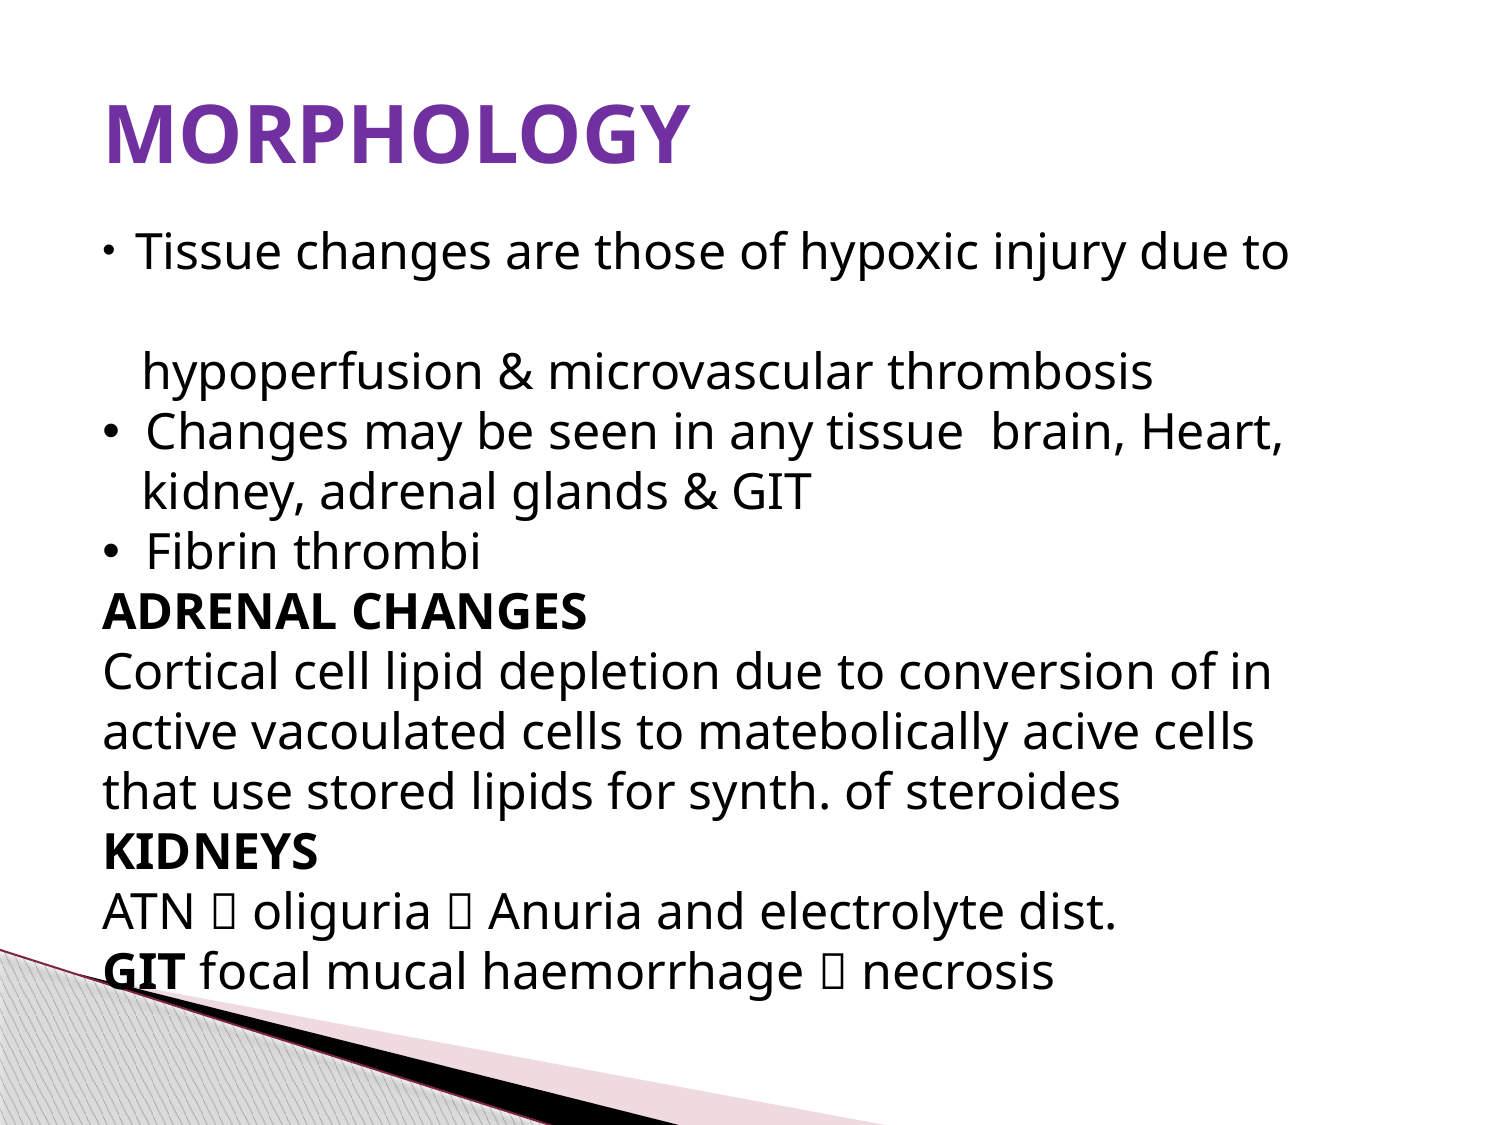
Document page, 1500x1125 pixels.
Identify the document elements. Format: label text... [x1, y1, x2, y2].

text_box Tissue changes are those of hypoxic injury due to hypoperfusion & microvascular thrombosis Changes may be seen in any tissue brain, Heart, kidney, adrenal glands & GIT Fibrin thrombi ADRENAL CHANGES Cortical cell lipid depletion due to conversion of in active vacoulated cells to matebolically acive cells that use stored lipids for synth. of steroides KIDNEYS ATN  oliguria  Anuria and electrolyte dist. GIT focal mucal haemorrhage  necrosis [87, 212, 1325, 1053]
title MORPHOLOGY [87, 75, 1350, 188]
